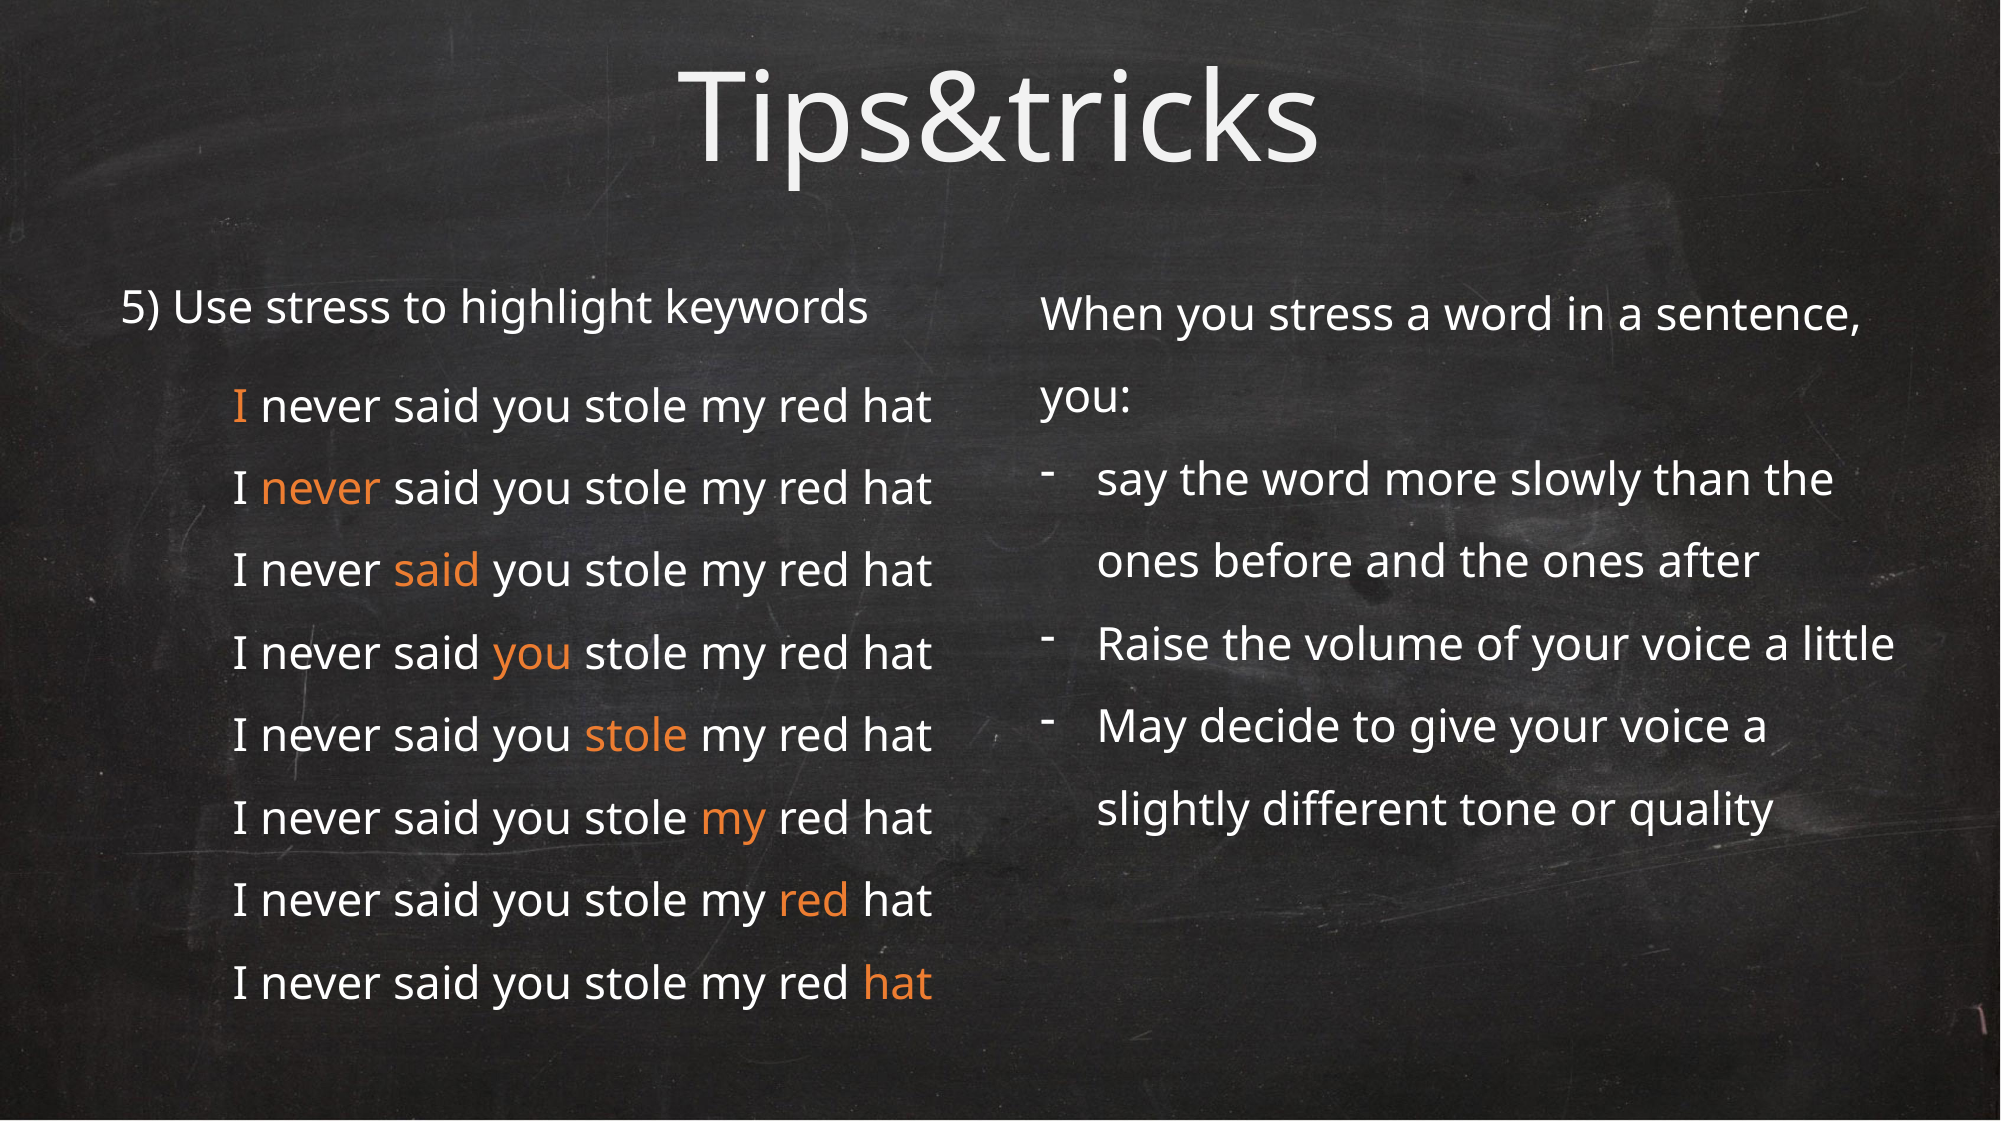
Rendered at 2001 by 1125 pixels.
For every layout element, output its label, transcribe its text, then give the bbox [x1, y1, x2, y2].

picture [0, 0, 2001, 1125]
title Tips&tricks [60, 28, 1940, 197]
text_box I never said you stole my red hat I never said you stole my red hat I never said you stole my red hat I never said you stole my red hat I never said you stole my red hat I never said you stole my red hat I never said you stole my red hat I never said you stole my red hat [217, 341, 1107, 1016]
text_box 5) Use stress to highlight keywords [105, 270, 1025, 341]
text_box When you stress a word in a sentence, you: say the word more slowly than the ones before and the ones after Raise the volume of your voice a little May decide to give your voice a slightly different tone or quality [1025, 249, 1914, 1007]
